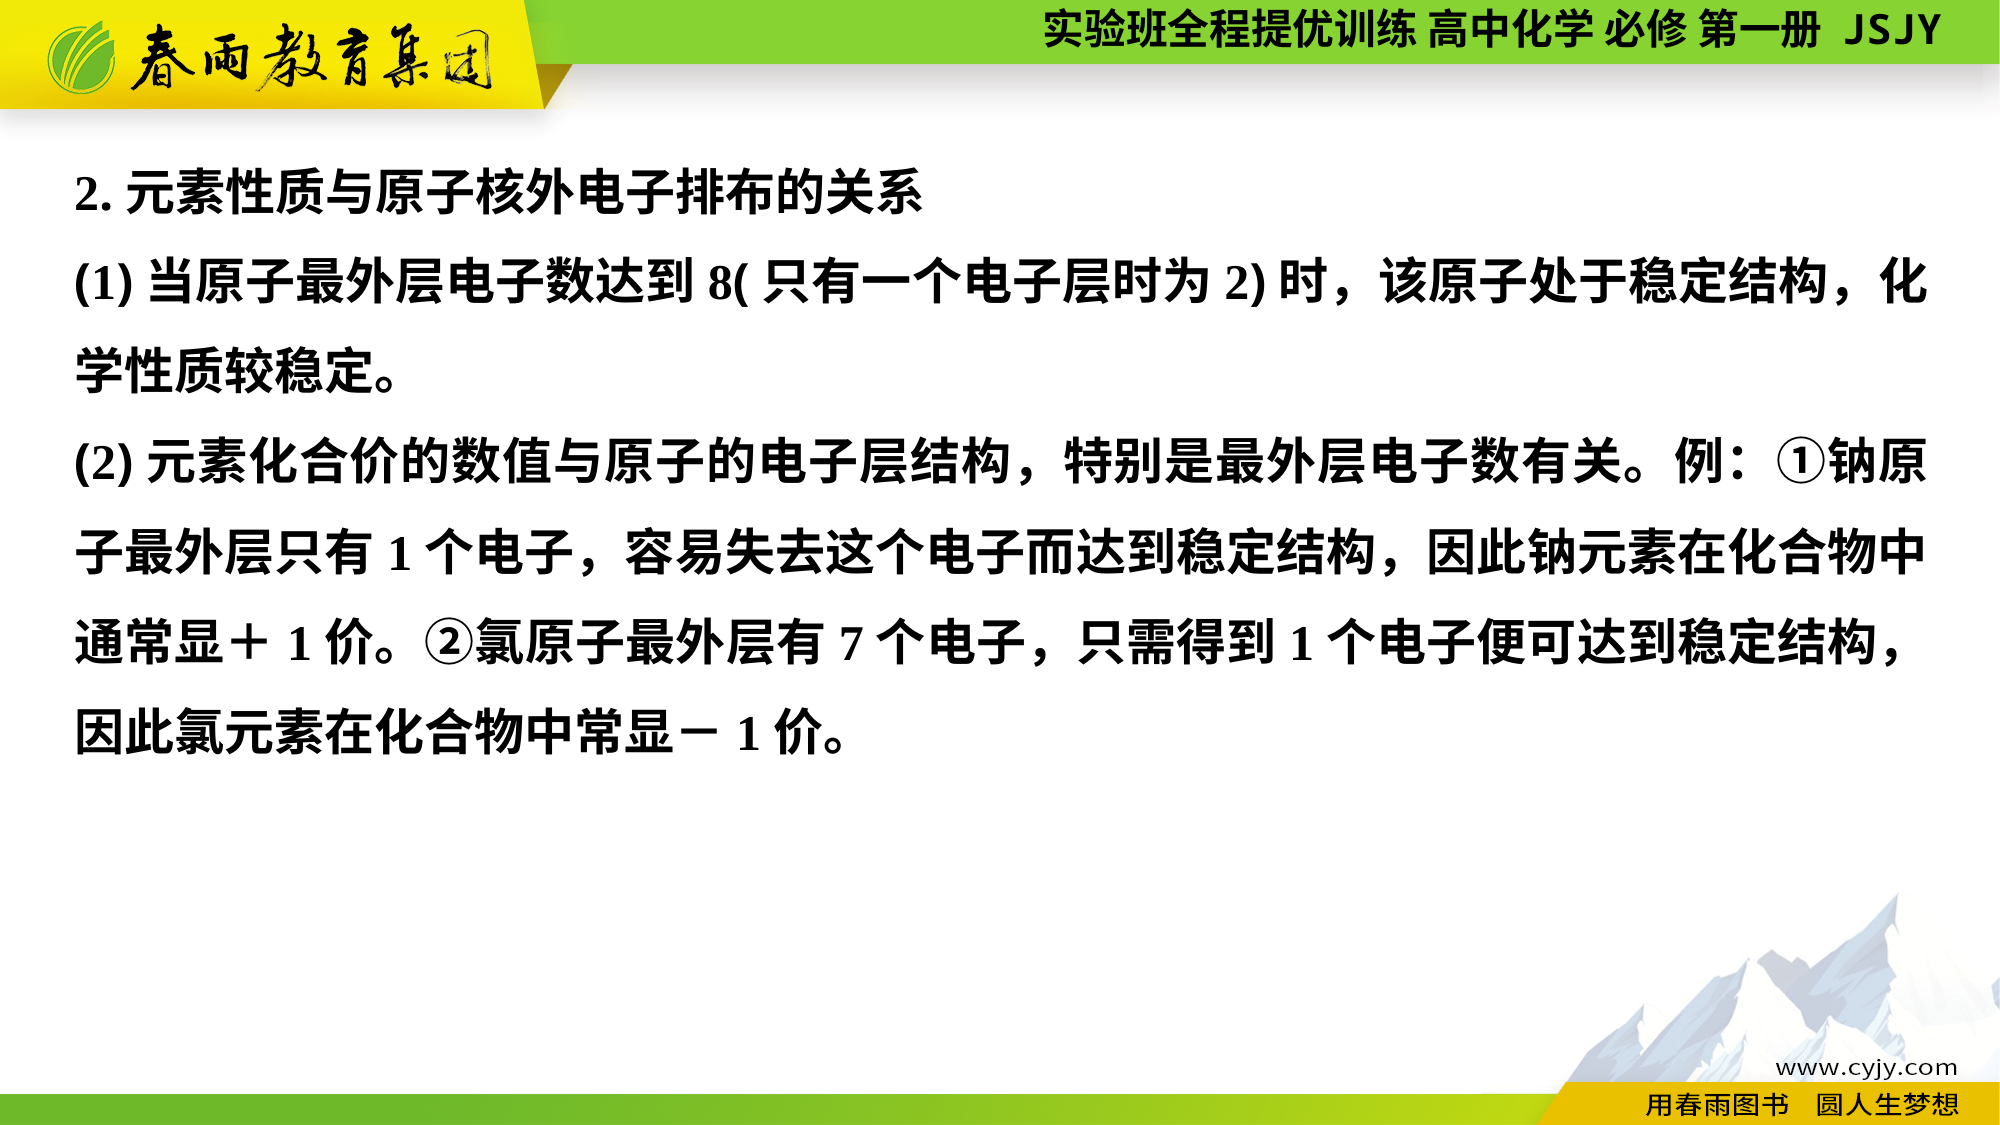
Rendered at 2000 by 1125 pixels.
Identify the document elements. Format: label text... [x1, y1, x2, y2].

list 2.元素性质与原子核外电子排布的关系 (1)当原子最外层电子数达到8(只有一个电子层时为2)时，该原子处于稳定结构，化学性质较稳定。 (2)元素化合价的数值与原子的电子层结构，特别是最外层电子数有关。例：①钠原子最外层只有1个电子，容易失去这个电子而达到稳定结构，因此钠元素在化合物中通常显＋1价。②氯原子最外层有7个电子，只需得到1个电子便可达到稳定结构，因此氯元素在化合物中常显－1价。 [59, 122, 1944, 774]
picture [0, 0, 2000, 1125]
